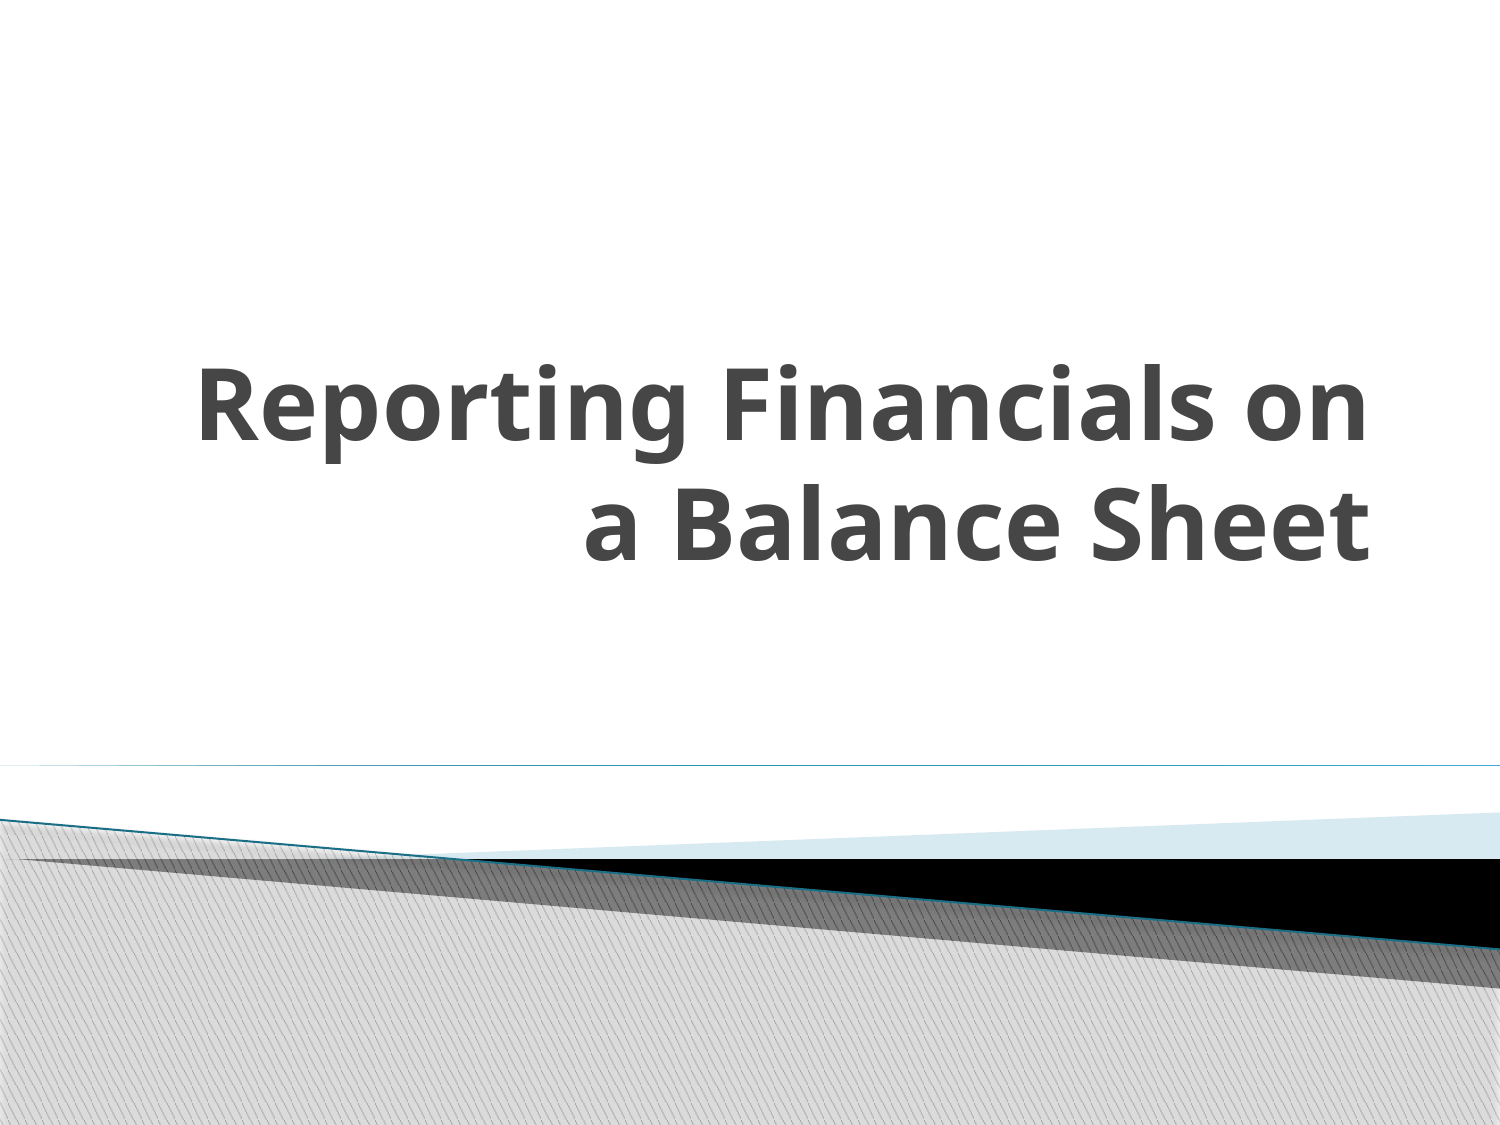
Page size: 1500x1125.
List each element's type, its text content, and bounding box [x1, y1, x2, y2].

picture [5, 859, 1500, 989]
title Reporting Financials on a Balance Sheet [112, 287, 1388, 588]
